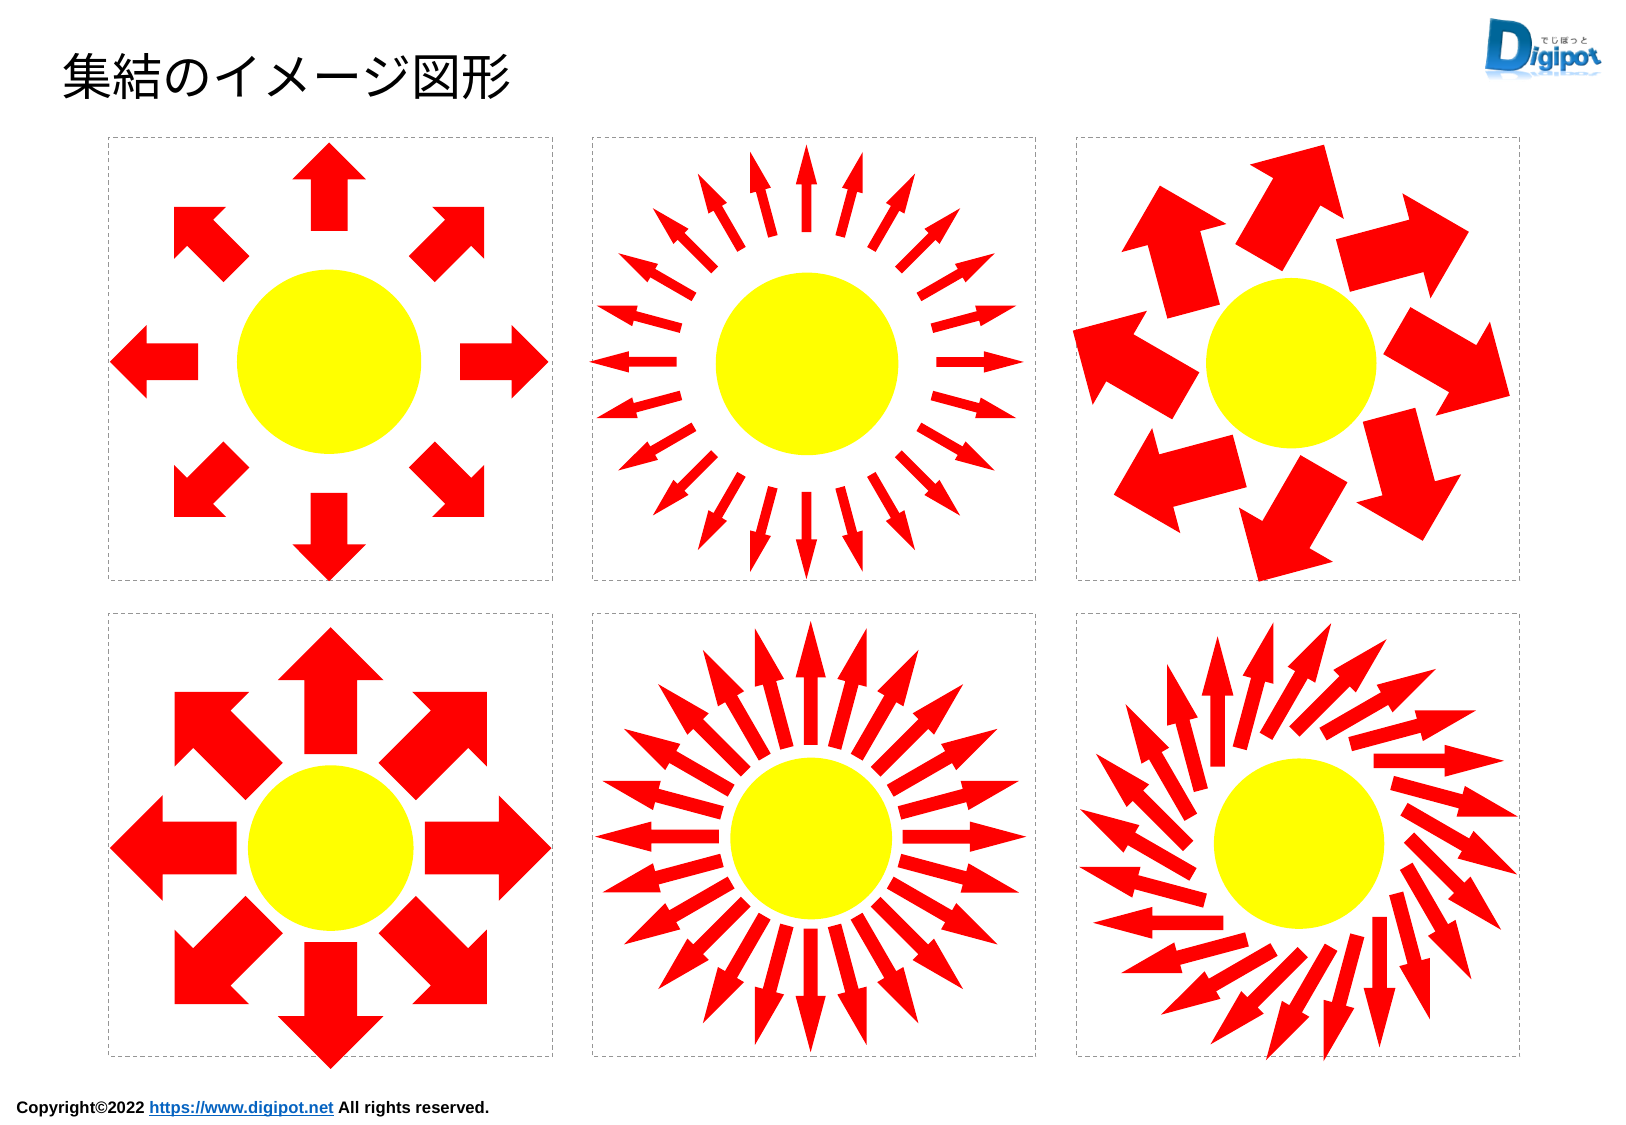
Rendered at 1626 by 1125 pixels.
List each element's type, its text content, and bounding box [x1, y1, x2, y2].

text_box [594, 620, 1027, 1053]
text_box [1071, 614, 1526, 1069]
text_box 集結のイメージ図形 [48, 38, 527, 113]
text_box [109, 627, 552, 1069]
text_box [589, 144, 1024, 580]
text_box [1064, 135, 1519, 591]
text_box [109, 142, 549, 582]
picture [1485, 18, 1602, 82]
